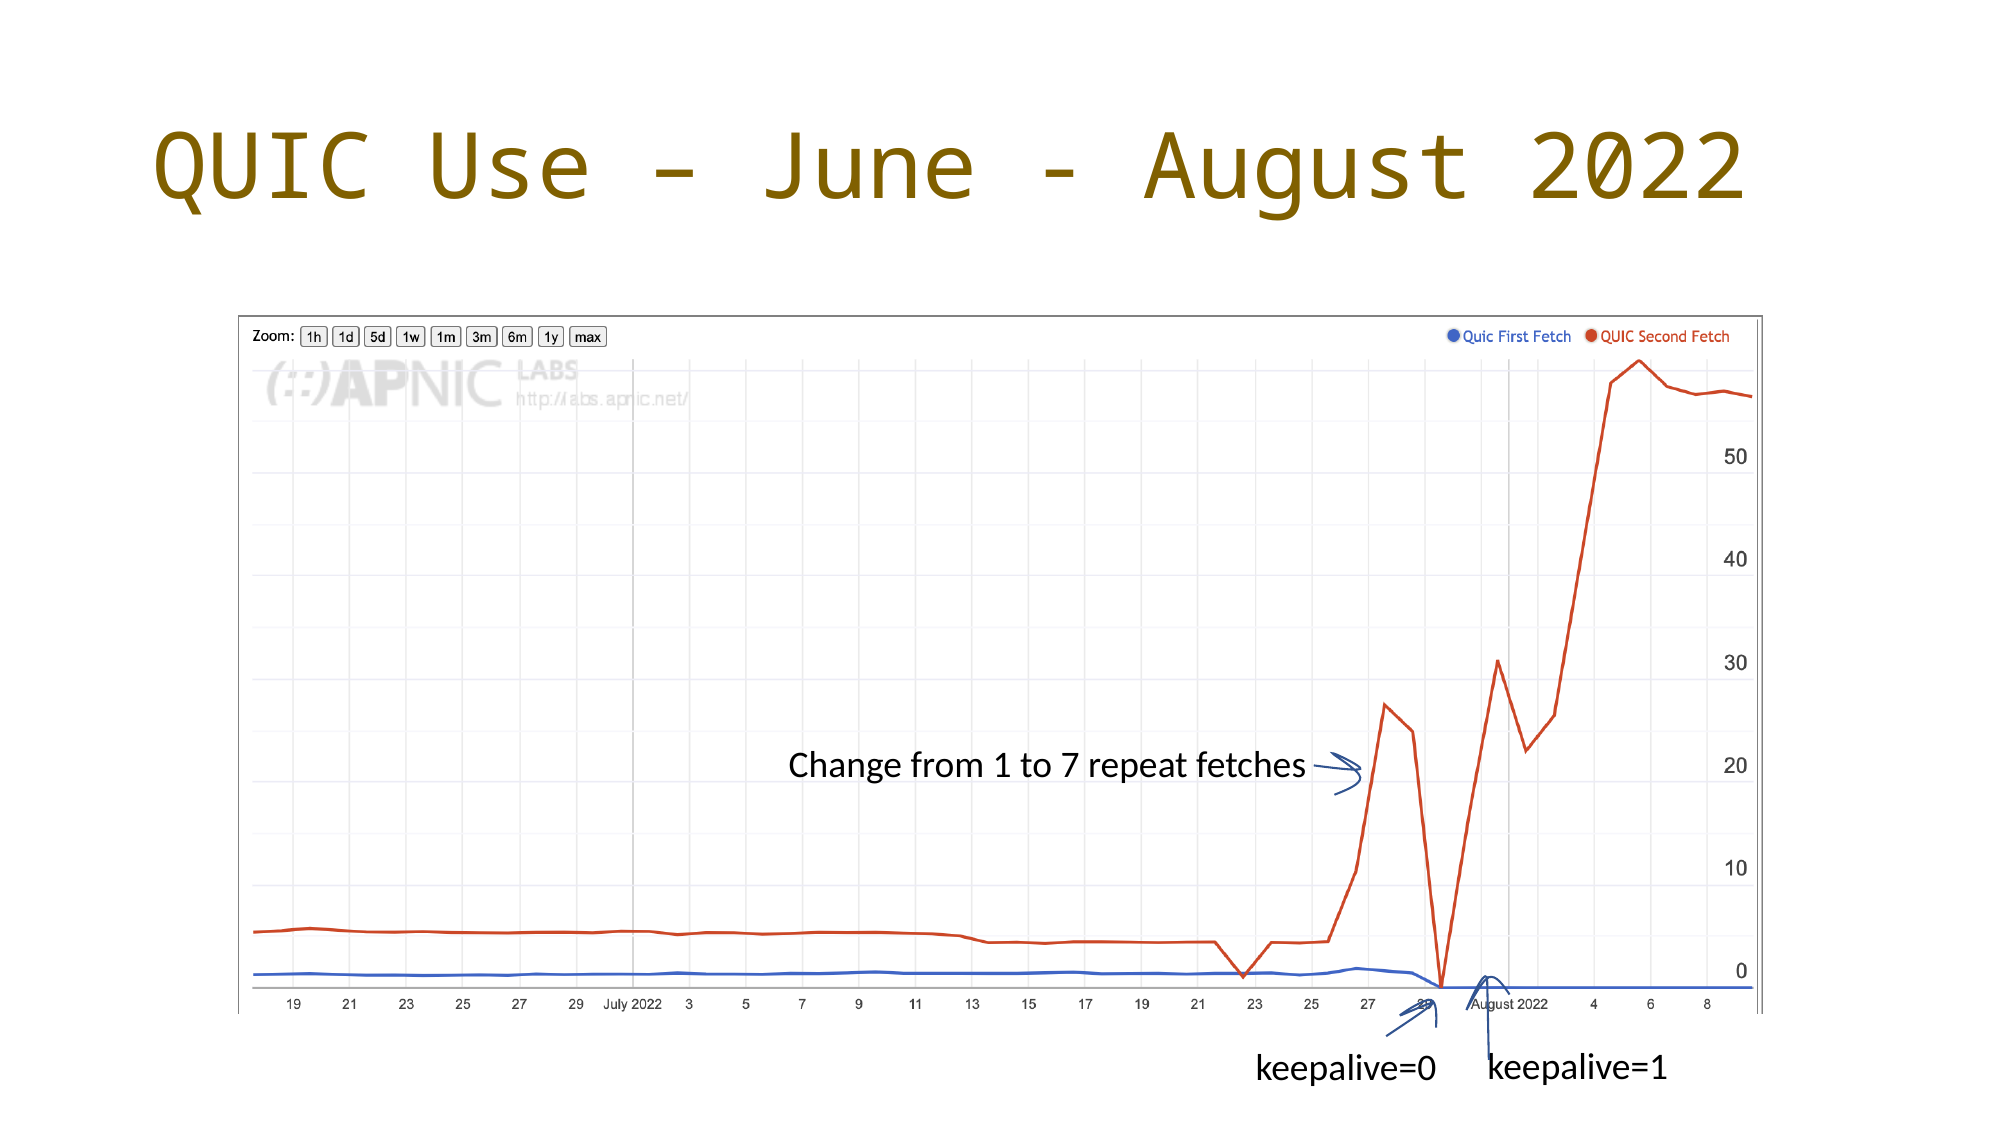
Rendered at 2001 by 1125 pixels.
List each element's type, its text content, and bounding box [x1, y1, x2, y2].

title QUIC Use – June - August 2022 [137, 59, 1983, 278]
text_box keepalive=0 [1240, 1035, 1452, 1096]
text_box [1486, 1014, 1504, 1061]
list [229, 299, 1771, 1014]
text_box [1385, 1014, 1438, 1038]
text_box keepalive=1 [1472, 1034, 1684, 1095]
